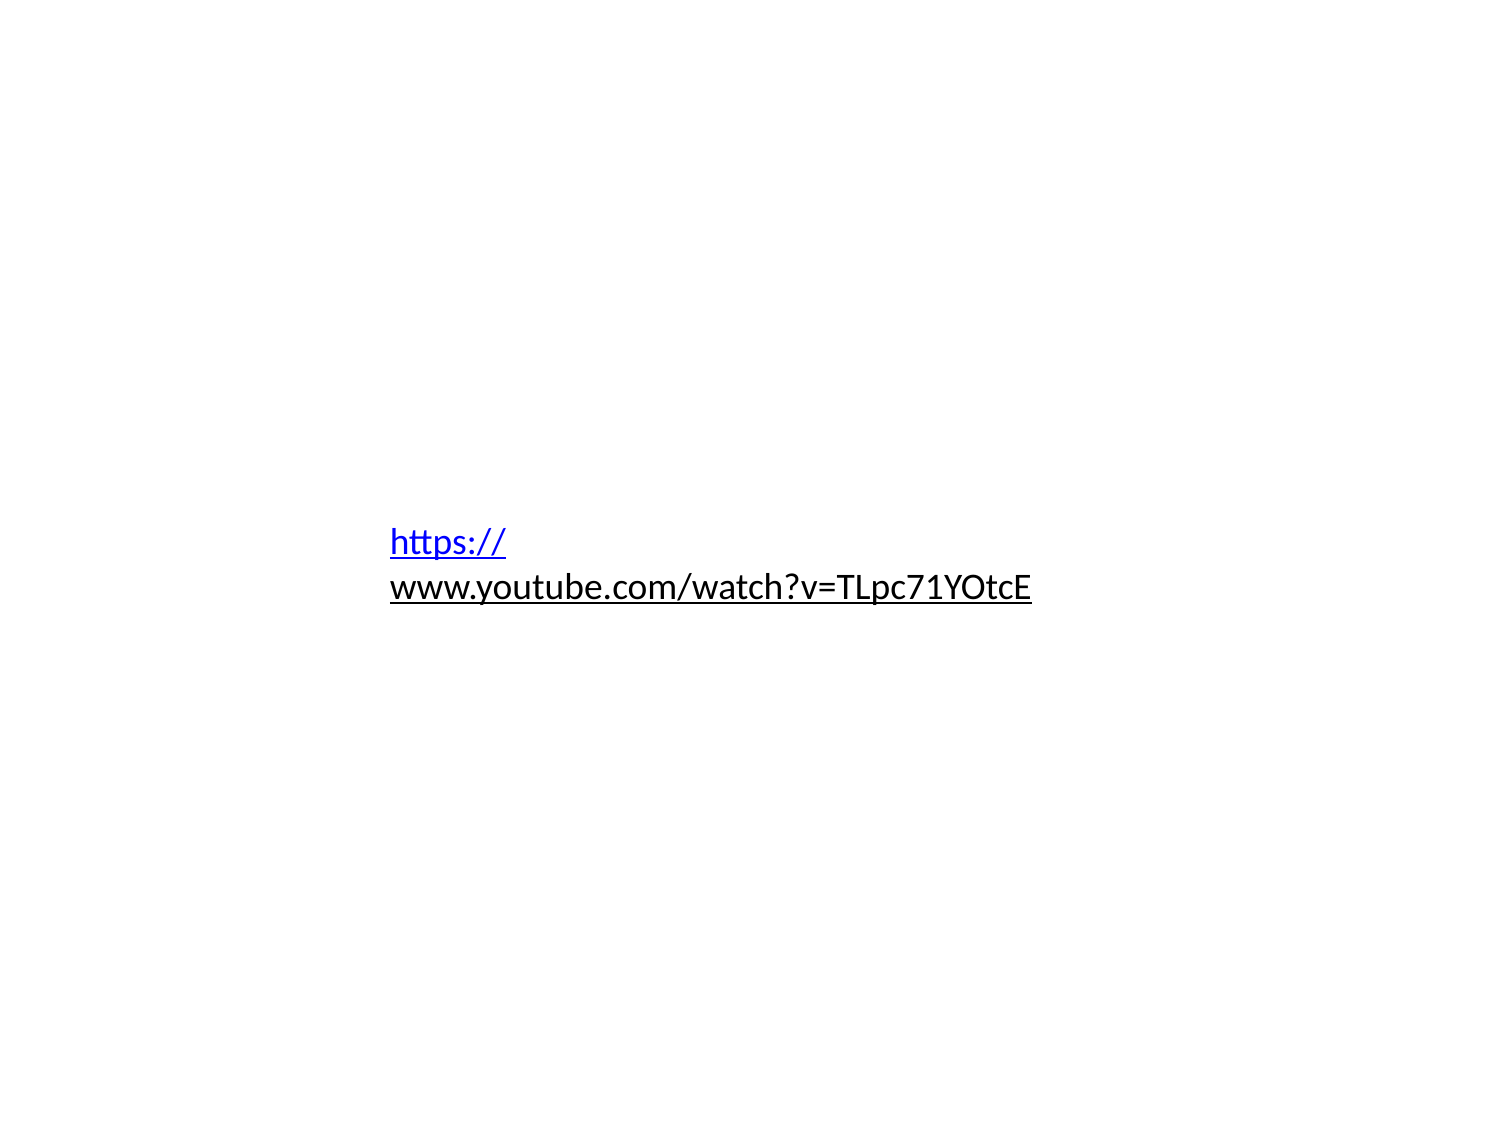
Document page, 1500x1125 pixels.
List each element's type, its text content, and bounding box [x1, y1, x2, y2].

text_box https://www.youtube.com/watch?v=TLpc71YOtcE [374, 509, 1125, 615]
